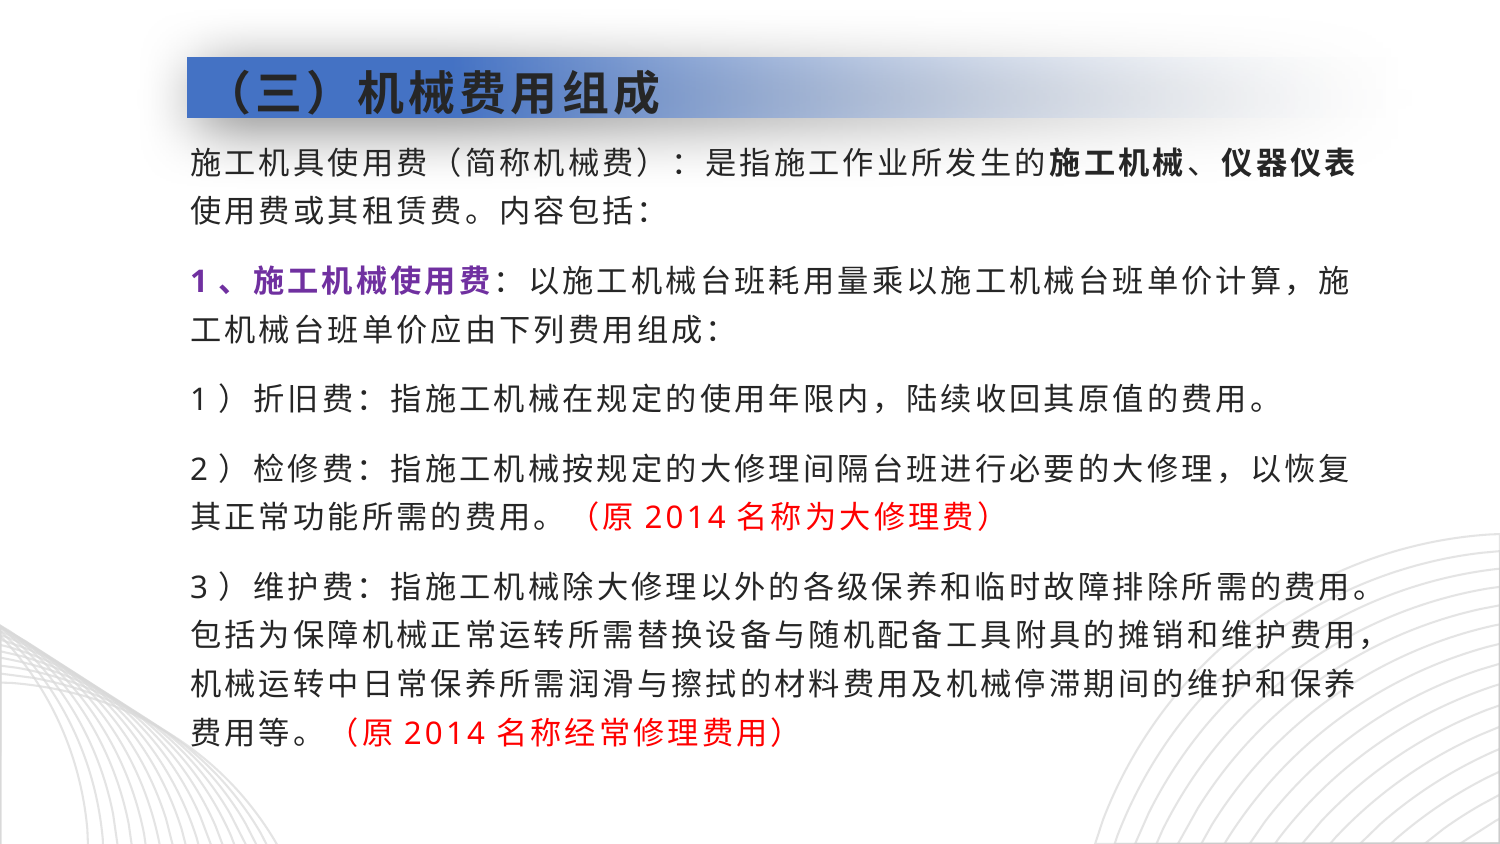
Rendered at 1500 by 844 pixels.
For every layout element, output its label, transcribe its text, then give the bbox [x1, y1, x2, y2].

text_box [186, 57, 1389, 118]
title （三）机械费用组成 [187, 57, 1500, 112]
list 施工机具使用费（简称机械费）：是指施工作业所发生的施工机械、仪器仪表使用费或其租赁费。内容包括： 1、施工机械使用费：以施工机械台班耗用量乘以施工机械台班单价计算，施工机械台班单价应由下列费用组成： 1）折旧费：指施工机械在规定的使用年限内，陆续收回其原值的费用。 2）检修费：指施工机械按规定的大修理间隔台班进行必要的大修理，以恢复其正常功能所需的费用。（原2014名称为大修理费） 3）维护费：指施工机械除大修理以外的各级保养和临时故障排除所需的费用。包括为保障机械正常运转所需替换设备与随机配备工具附具的摊销和维护费用，机械运转中日常保养所需润滑与擦拭的材料费用及机械停滞期间的维护和保养费用等。（原2014名称经常修理费用） [173, 131, 1395, 795]
